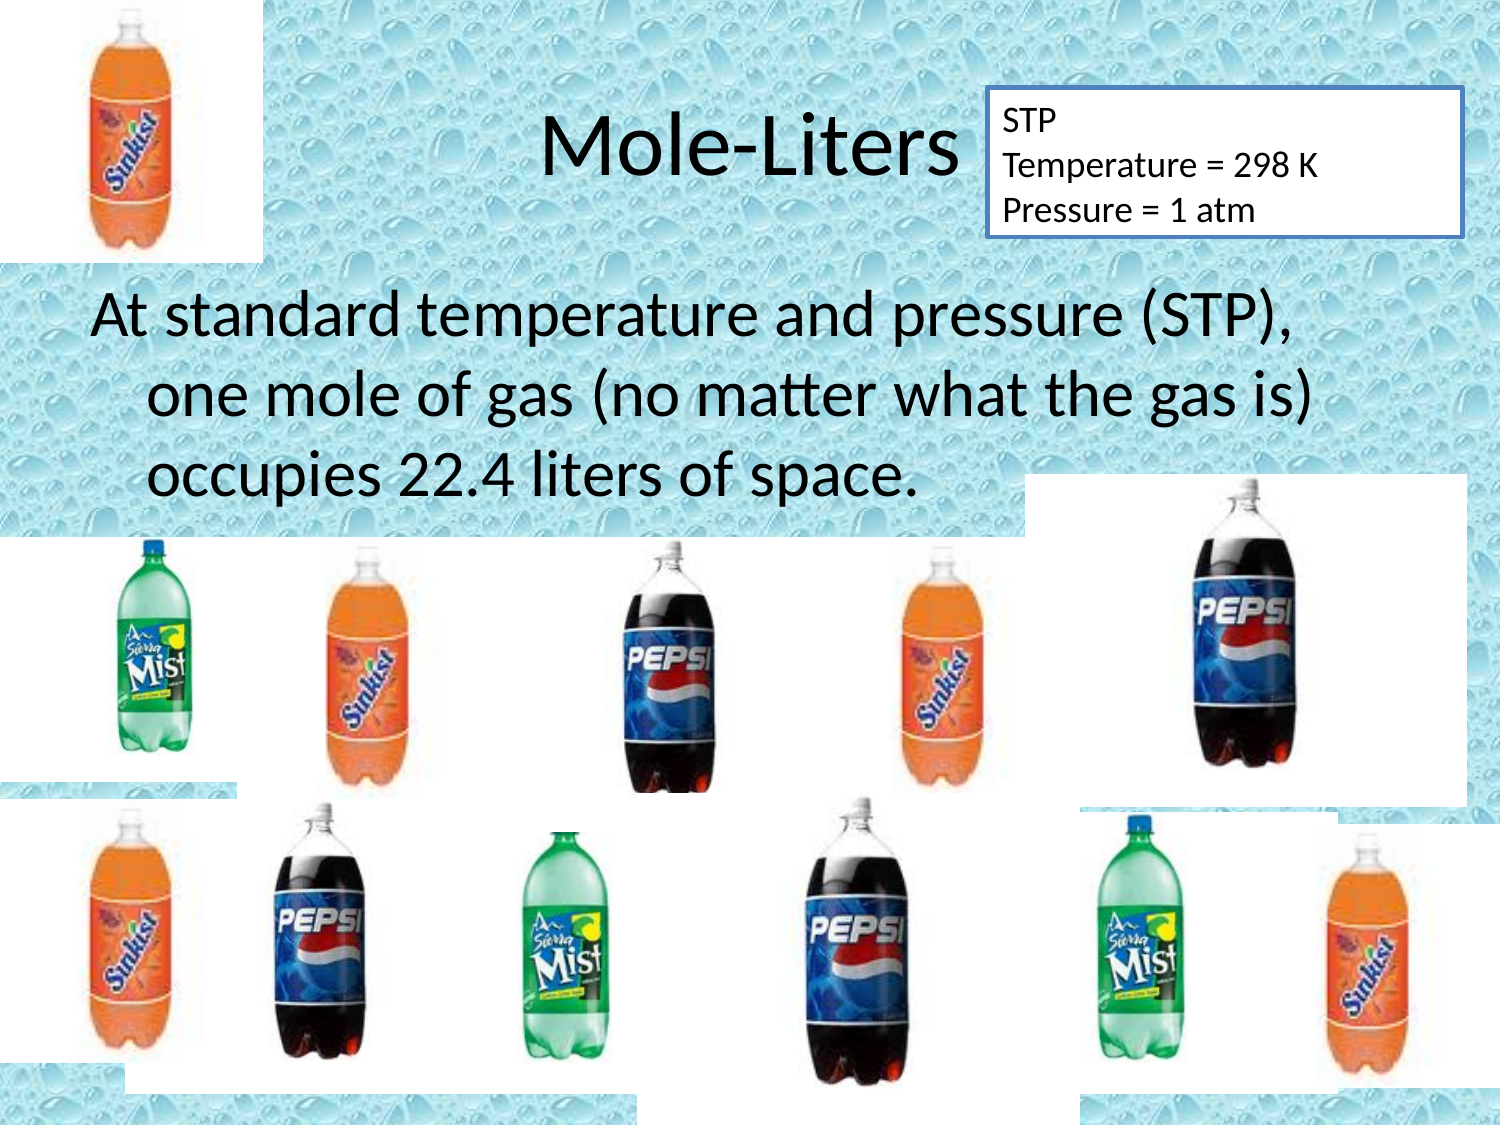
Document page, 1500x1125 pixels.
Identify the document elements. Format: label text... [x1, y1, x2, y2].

text_box STP Temperature = 298 K Pressure = 1 atm [985, 85, 1465, 239]
picture [0, 0, 1500, 1125]
list At standard temperature and pressure (STP), one mole of gas (no matter what the gas is) occupies 22.4 liters of space. [75, 262, 1425, 535]
title Mole-Liters [266, 45, 1425, 233]
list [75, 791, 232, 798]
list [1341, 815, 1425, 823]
